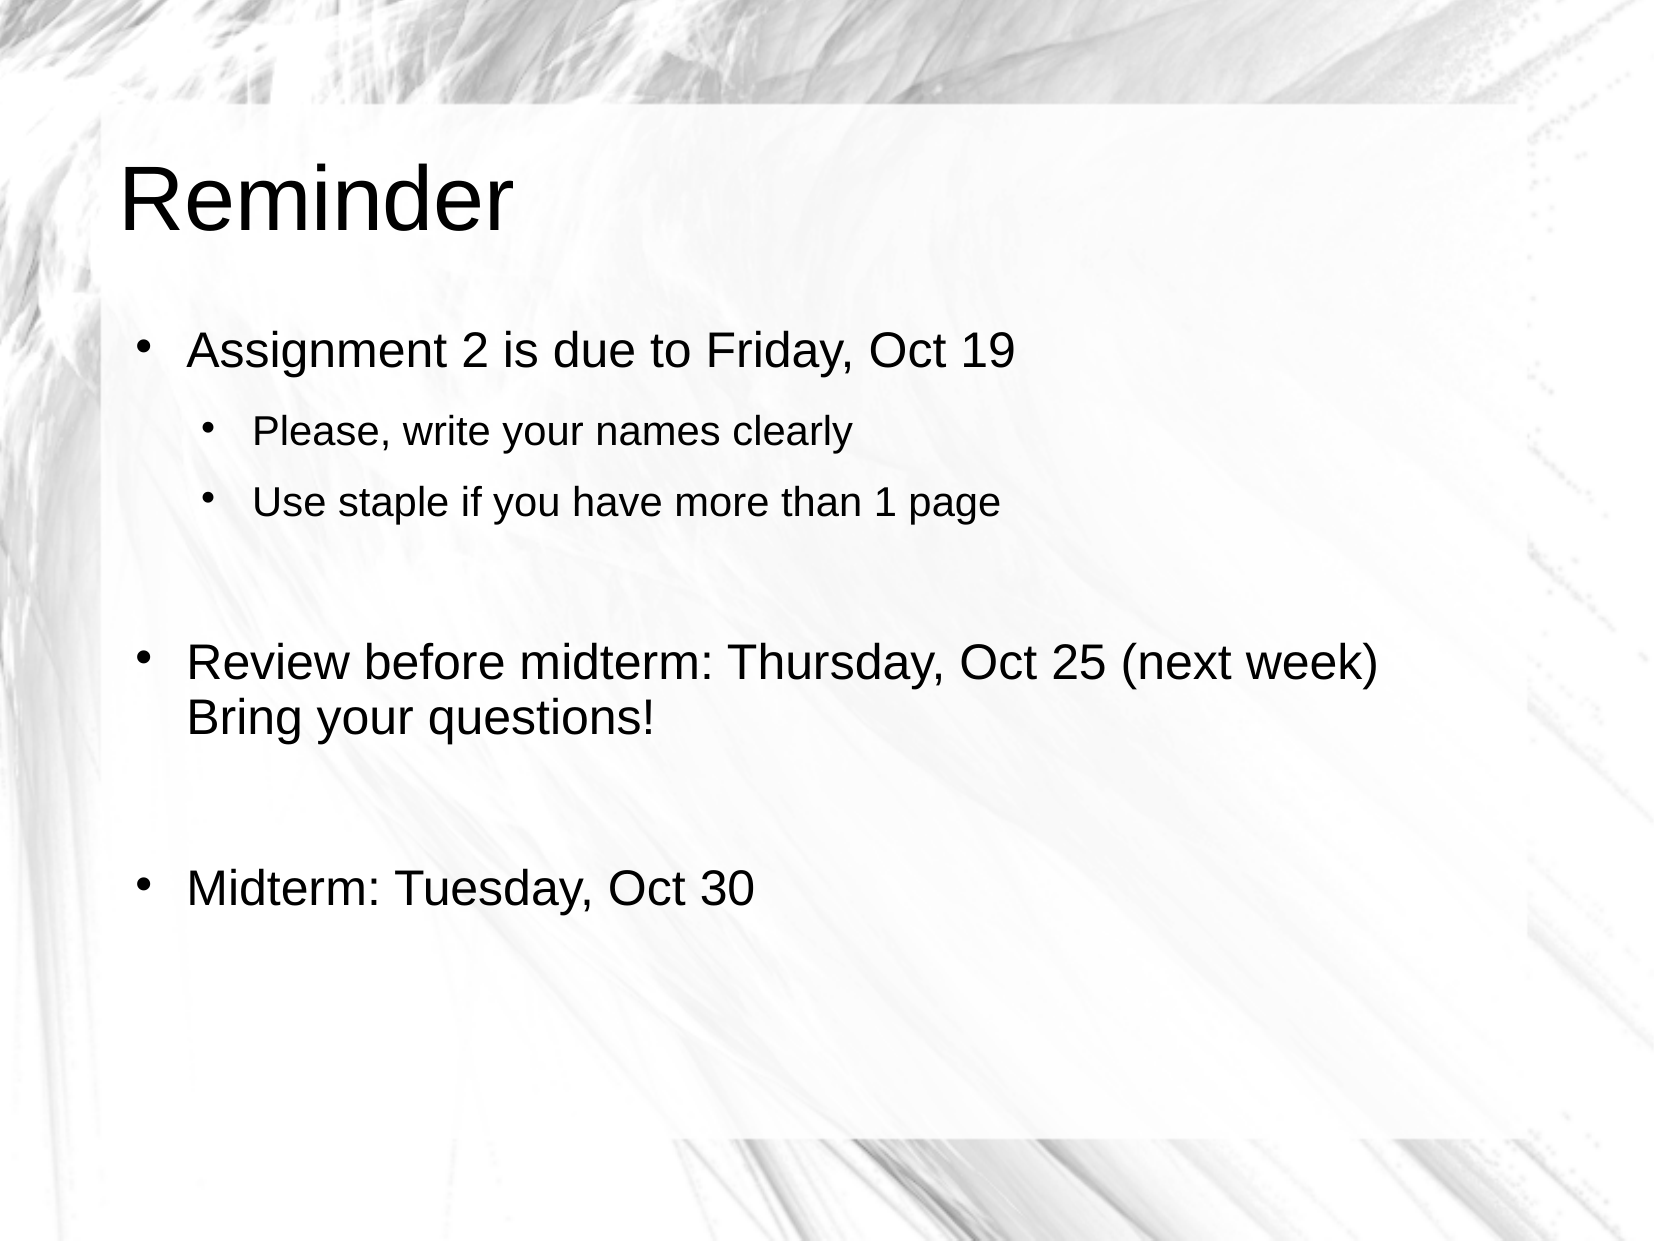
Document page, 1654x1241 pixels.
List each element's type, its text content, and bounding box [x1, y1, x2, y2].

title Reminder [118, 93, 1506, 299]
picture [0, 0, 1654, 1241]
list Assignment 2 is due to Friday, Oct 19 Please, write your names clearly Use staple if you have more than 1 page Review before midterm: Thursday, Oct 25 (next week) Bring your questions! Midterm: Tuesday, Oct 30 [118, 319, 1571, 1109]
